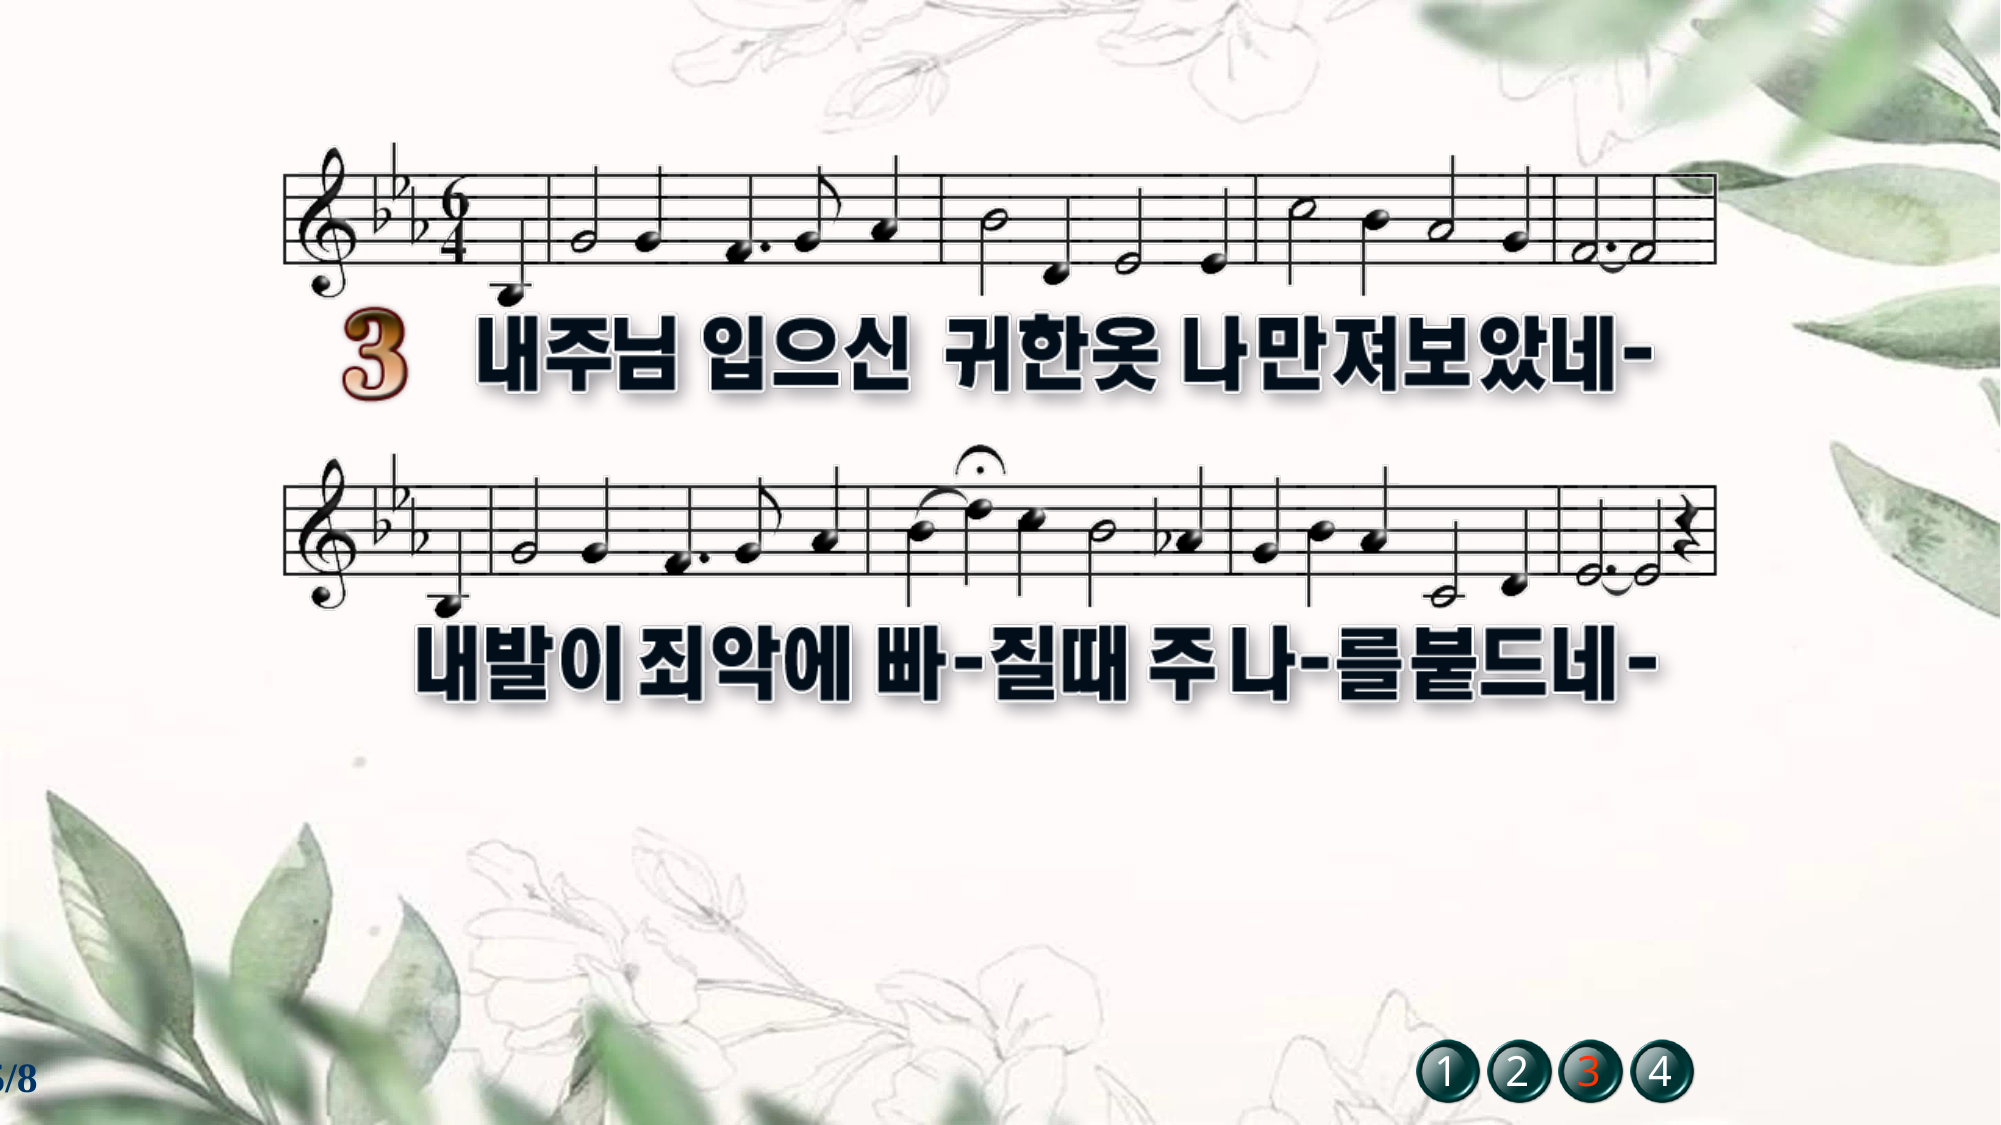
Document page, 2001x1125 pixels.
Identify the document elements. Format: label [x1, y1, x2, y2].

text_box [1413, 1035, 1484, 1106]
text_box [1555, 1035, 1626, 1106]
picture [0, 0, 2001, 1125]
text_box [1484, 1035, 1555, 1106]
text_box [1627, 1035, 1697, 1106]
